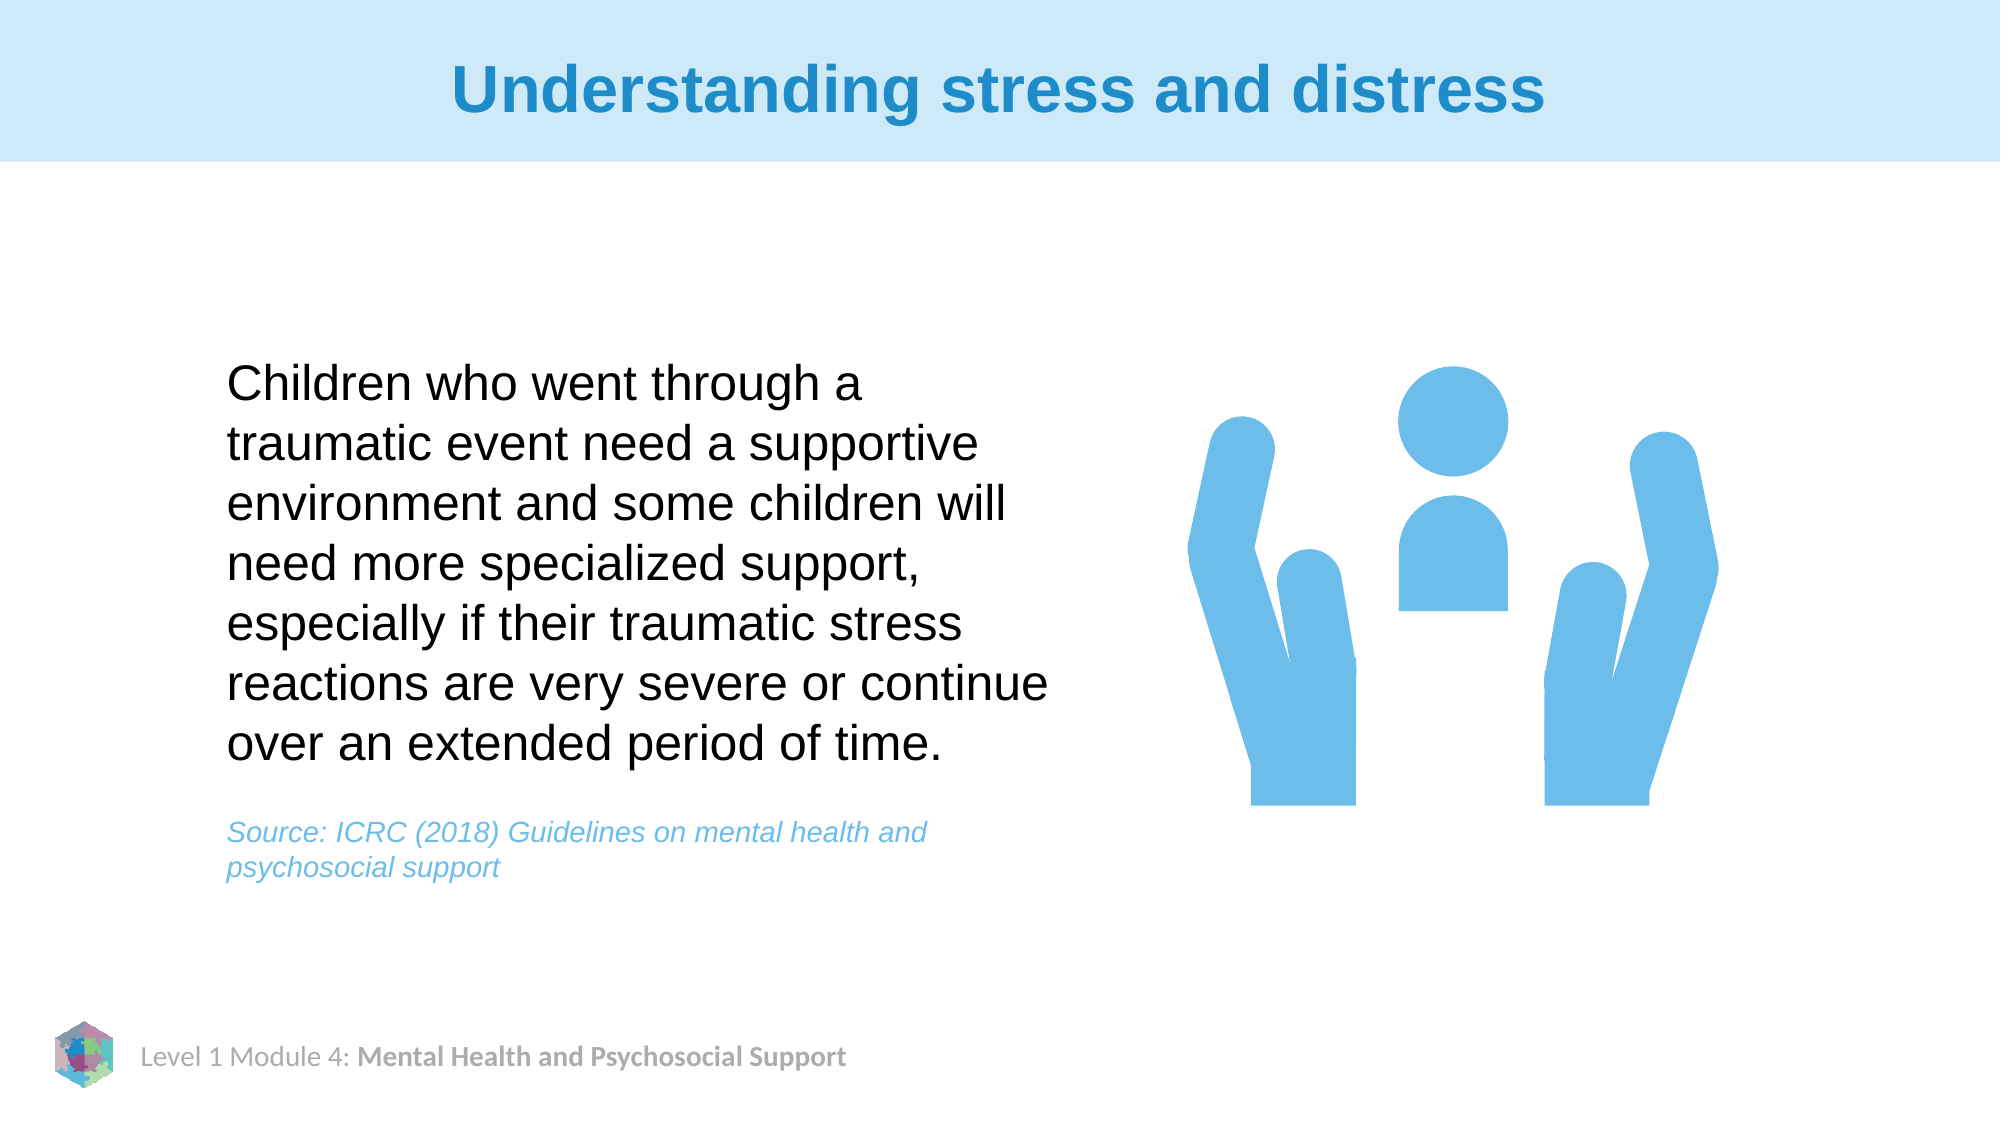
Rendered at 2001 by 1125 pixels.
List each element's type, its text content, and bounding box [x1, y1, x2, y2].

picture [55, 1021, 113, 1088]
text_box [1198, 366, 1709, 806]
title Understanding stress and distress [137, 19, 1863, 163]
text_box Source: ICRC (2018) Guidelines on mental health and psychosocial support [211, 805, 1075, 891]
text_box Children who went through a traumatic event need a supportive environment and some children will need more specialized support, especially if their traumatic stress reactions are very severe or continue over an extended period of time. [211, 342, 1075, 778]
